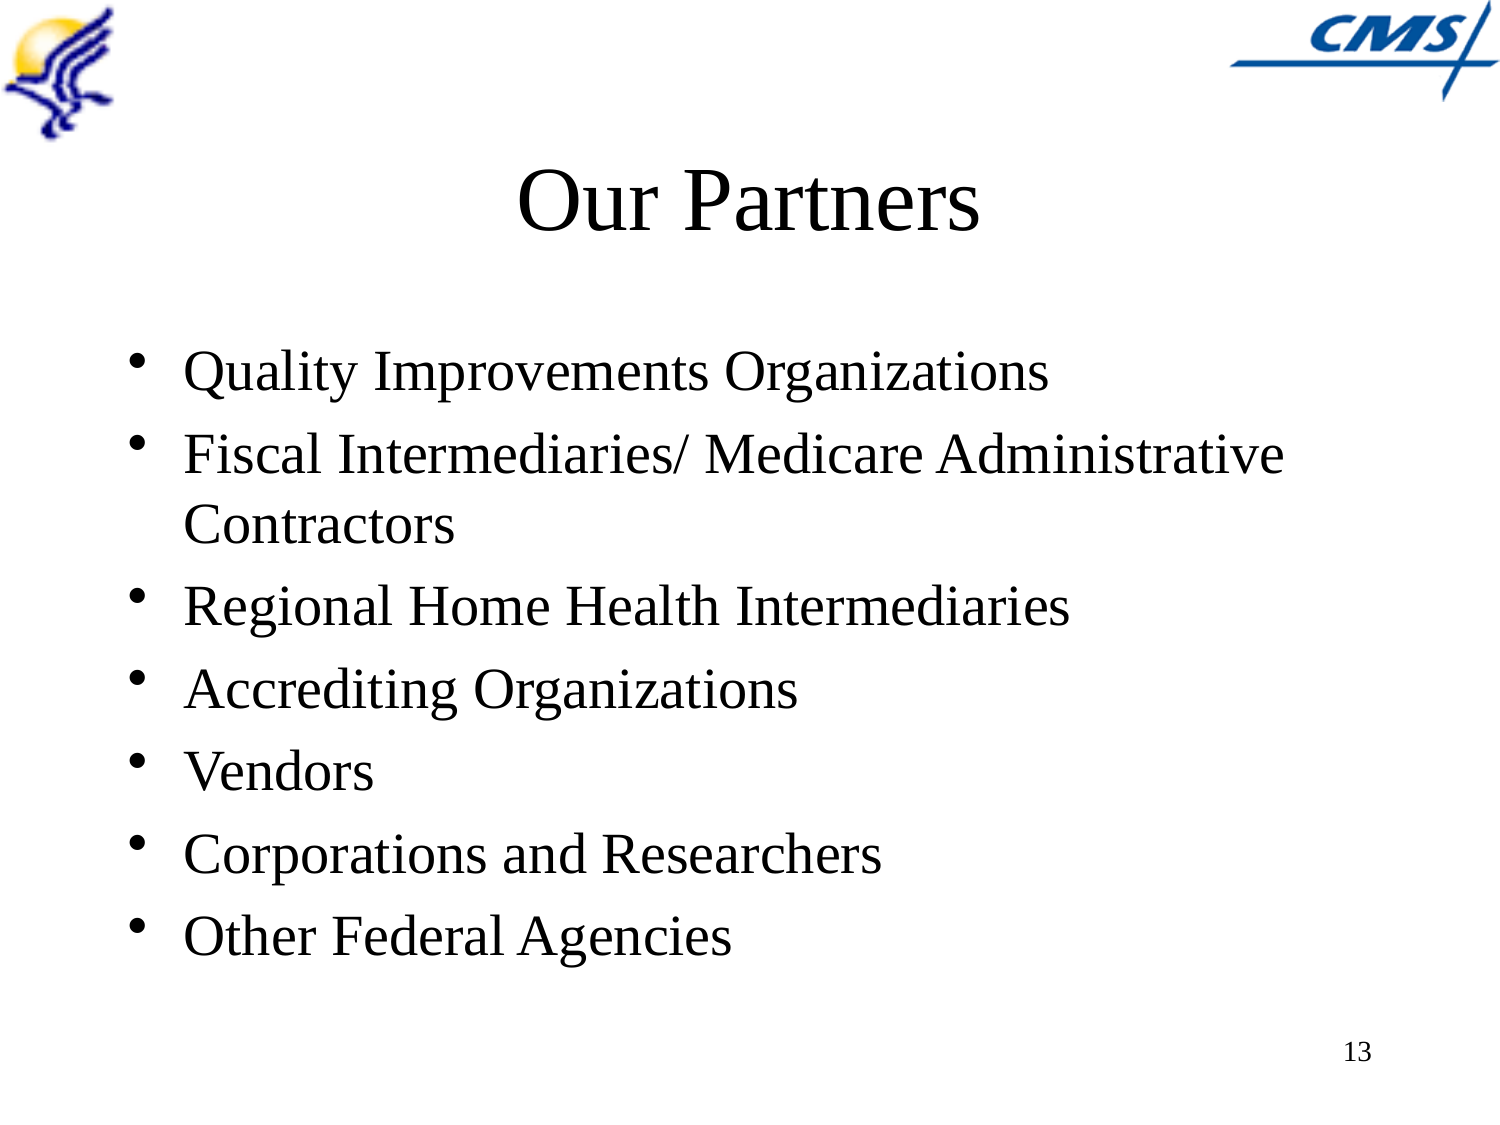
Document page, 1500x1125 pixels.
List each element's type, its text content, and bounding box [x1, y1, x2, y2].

title Our Partners [112, 99, 1388, 288]
picture [1224, 0, 1500, 102]
picture [0, 0, 125, 150]
list Quality Improvements Organizations Fiscal Intermediaries/ Medicare Administrative Contractors Regional Home Health Intermediaries Accrediting Organizations Vendors Corporations and Researchers Other Federal Agencies [112, 324, 1388, 1026]
slide_number 13 [1074, 1024, 1388, 1101]
